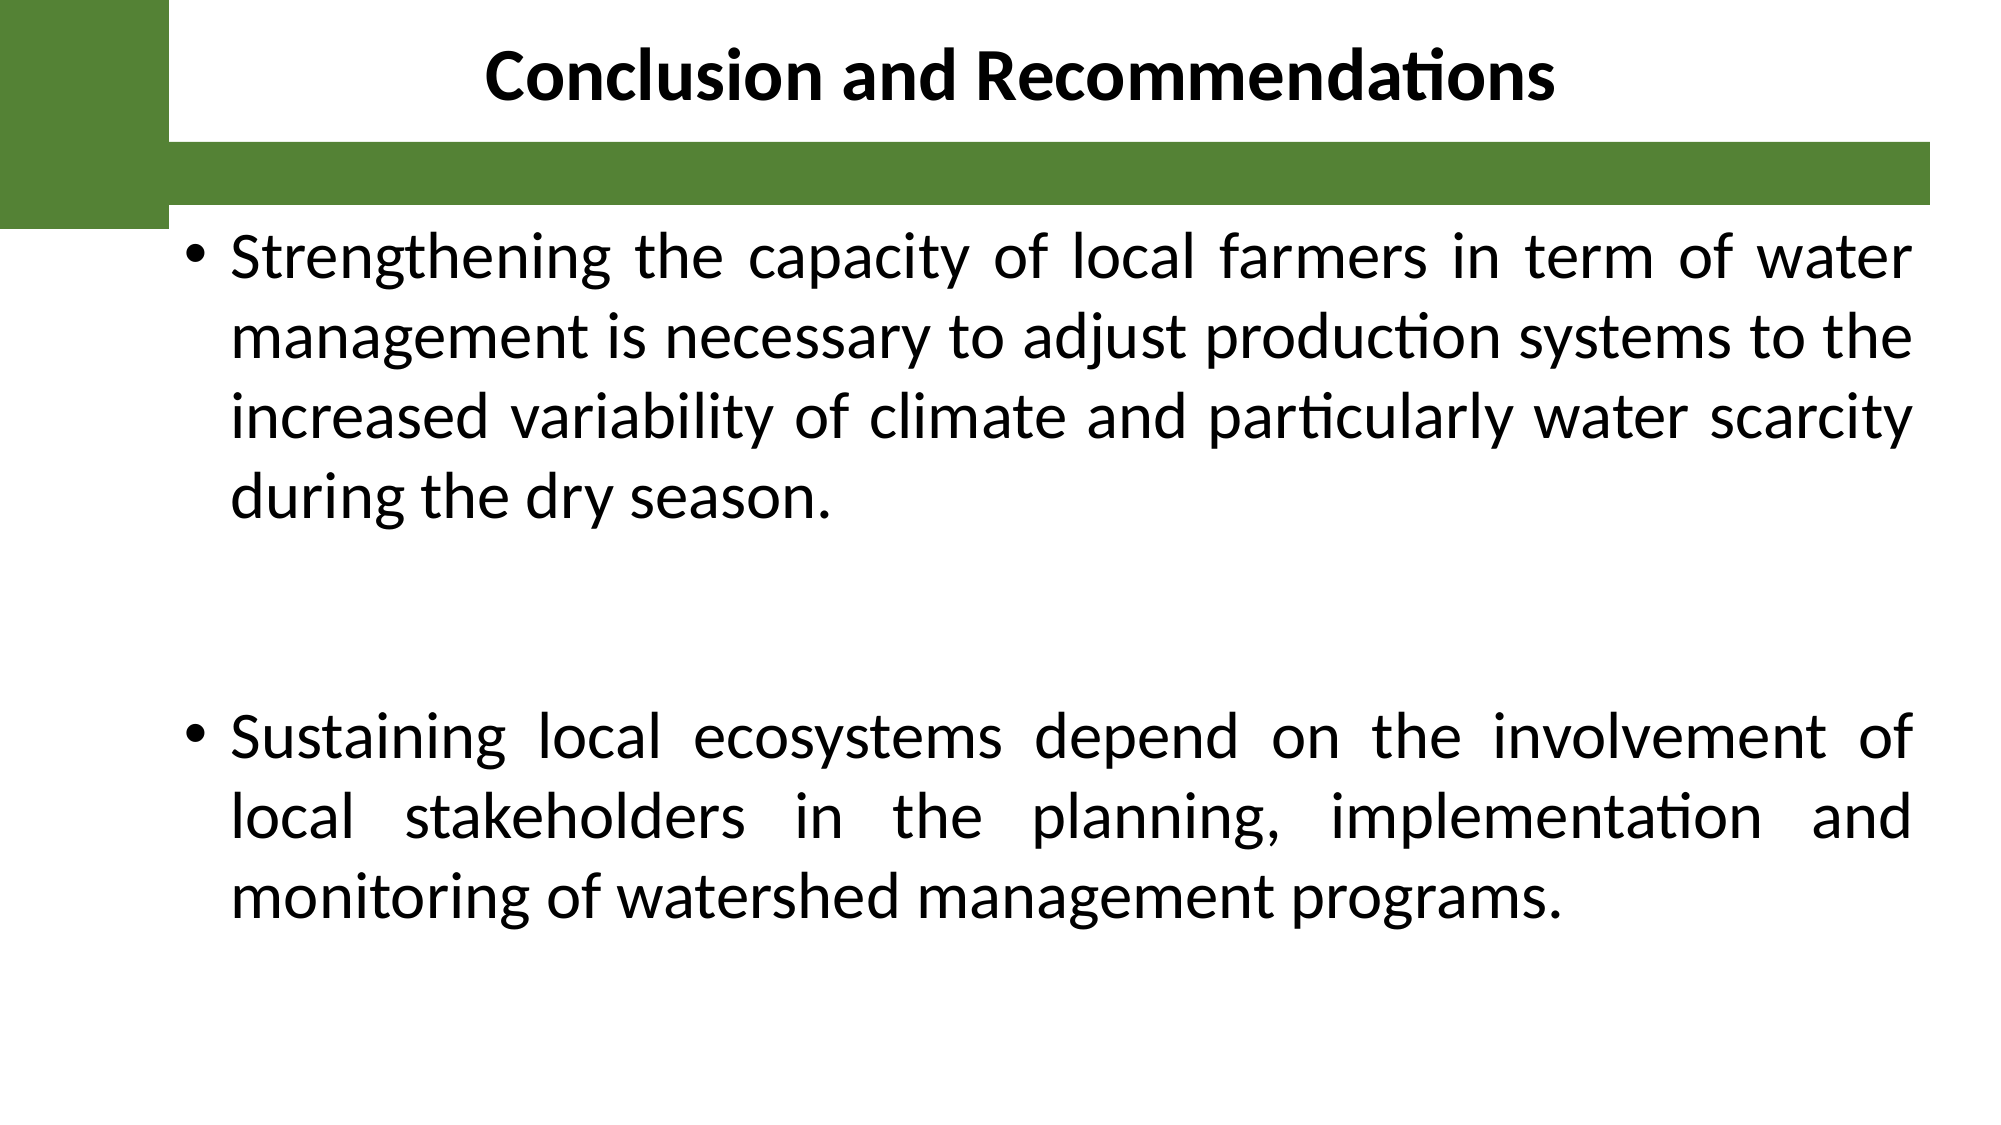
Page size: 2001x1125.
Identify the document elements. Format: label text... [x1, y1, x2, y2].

text_box Strengthening the capacity of local farmers in term of water management is necessary to adjust production systems to the increased variability of climate and particularly water scarcity during the dry season. Sustaining local ecosystems depend on the involvement of local stakeholders in the planning, implementation and monitoring of watershed management programs. [169, 204, 1930, 985]
text_box Conclusion and Recommendations [470, 17, 1582, 123]
text_box [0, 0, 169, 229]
text_box [169, 141, 1930, 204]
